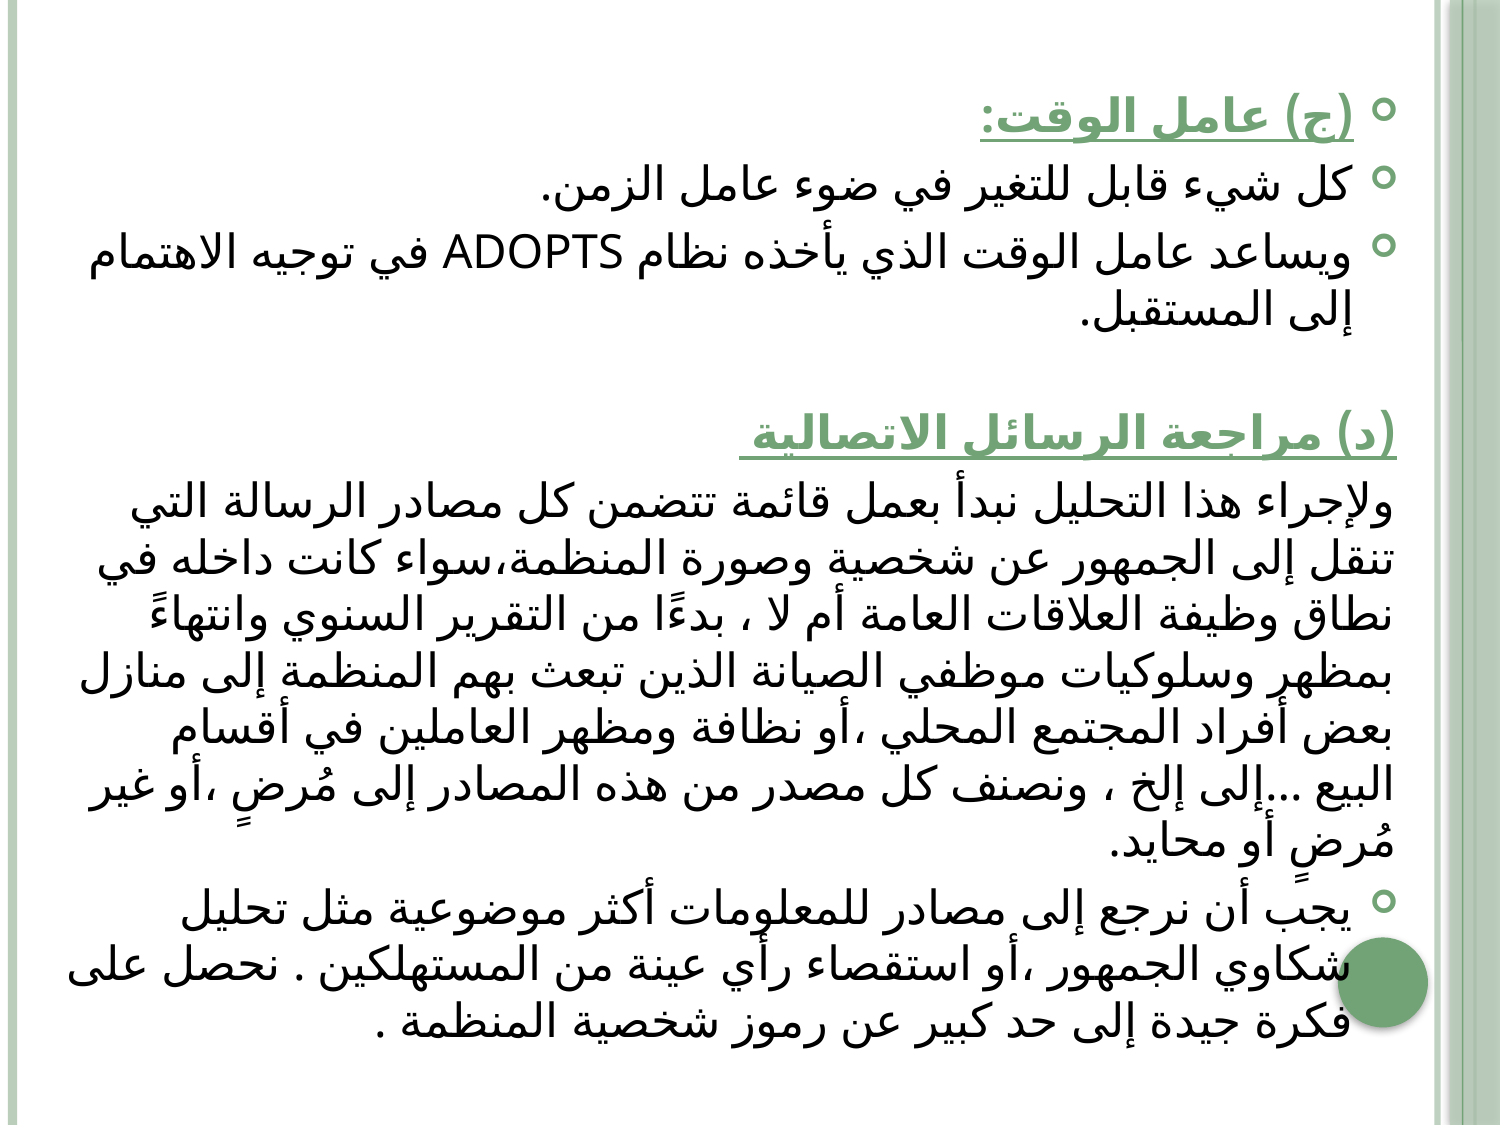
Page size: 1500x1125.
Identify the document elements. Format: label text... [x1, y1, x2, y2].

list (ج) عامل الوقت: كل شيء قابل للتغير في ضوء عامل الزمن. ويساعد عامل الوقت الذي يأخذه نظام ADOPTS في توجيه الاهتمام إلى المستقبل. (د) مراجعة الرسائل الاتصالية ولإجراء هذا التحليل نبدأ بعمل قائمة تتضمن كل مصادر الرسالة التي تنقل إلى الجمهور عن شخصية وصورة المنظمة،سواء كانت داخله في نطاق وظيفة العلاقات العامة أم لا ، بدءًا من التقرير السنوي وانتهاءً بمظهر وسلوكيات موظفي الصيانة الذين تبعث بهم المنظمة إلى منازل بعض أفراد المجتمع المحلي ،أو نظافة ومظهر العاملين في أقسام البيع ...إلى إلخ ، ونصنف كل مصدر من هذه المصادر إلى مُرضٍ ،أو غير مُرضٍ أو محايد. يجب أن نرجع إلى مصادر للمعلومات أكثر موضوعية مثل تحليل شكاوي الجمهور ،أو استقصاء رأي عينة من المستهلكين . نحصل على فكرة جيدة إلى حد كبير عن رموز شخصية المنظمة . [29, 78, 1412, 1062]
